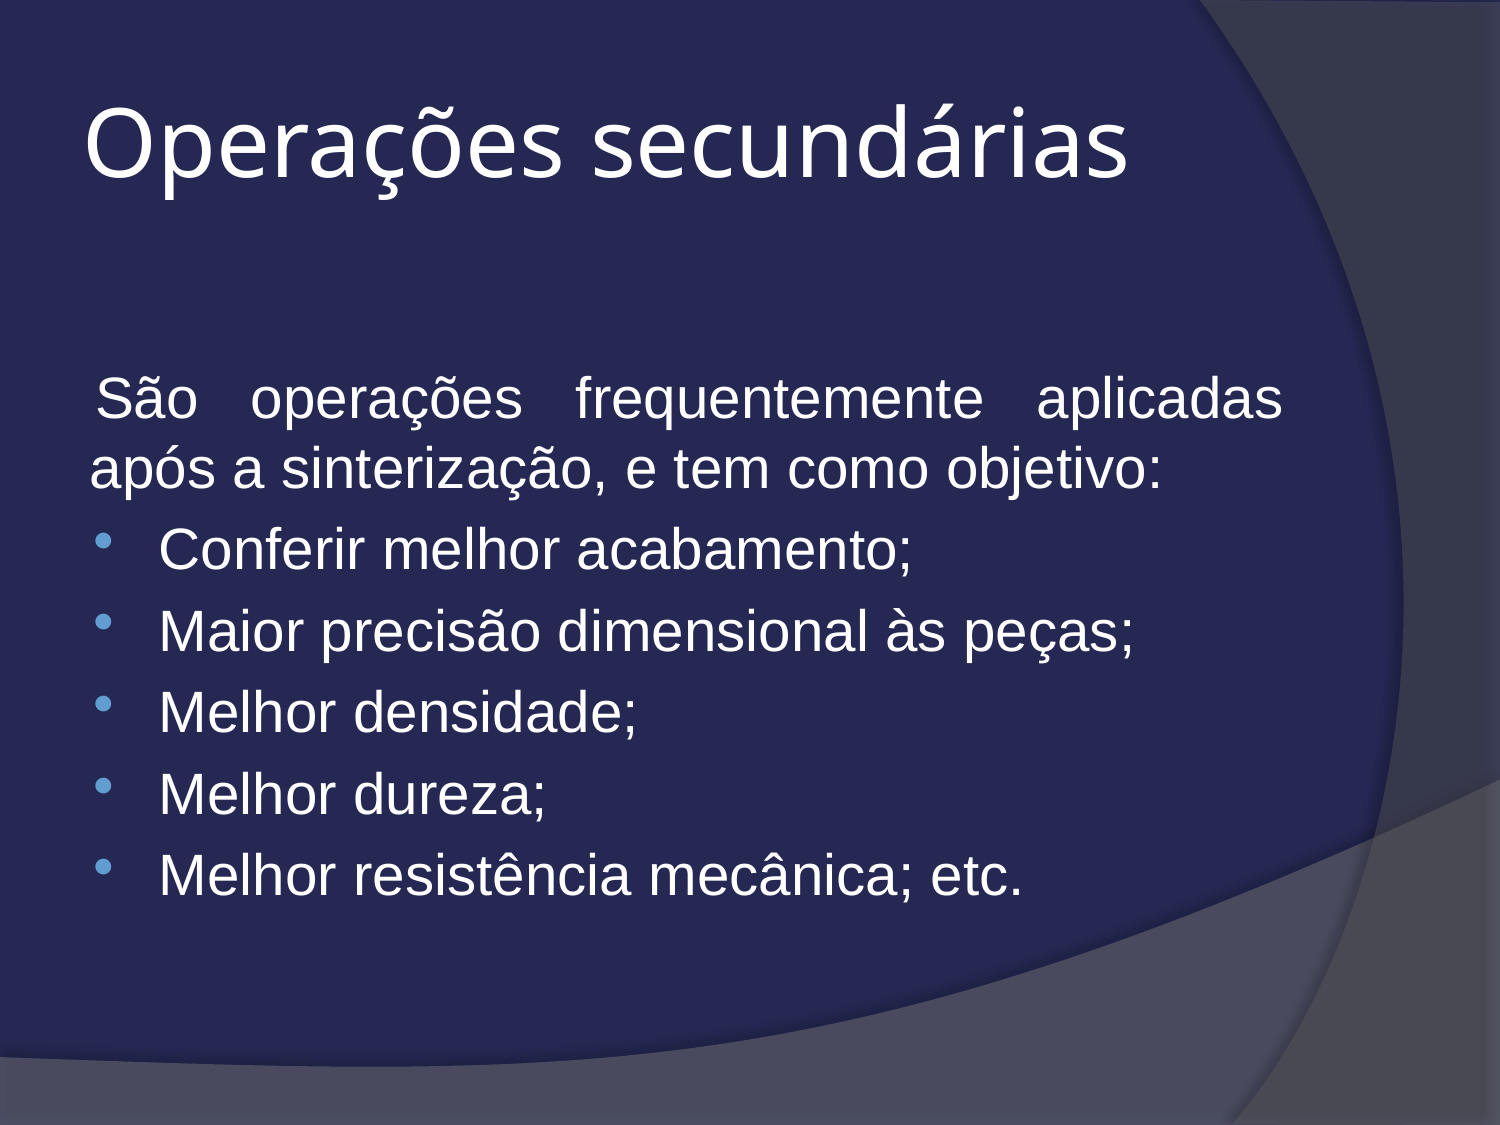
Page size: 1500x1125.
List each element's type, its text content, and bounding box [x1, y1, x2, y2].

title Operações secundárias [75, 45, 1300, 233]
list São operações frequentemente aplicadas após a sinterização, e tem como objetivo: Conferir melhor acabamento; Maior precisão dimensional às peças; Melhor densidade; Melhor dureza; Melhor resistência mecânica; etc. [75, 262, 1300, 1005]
